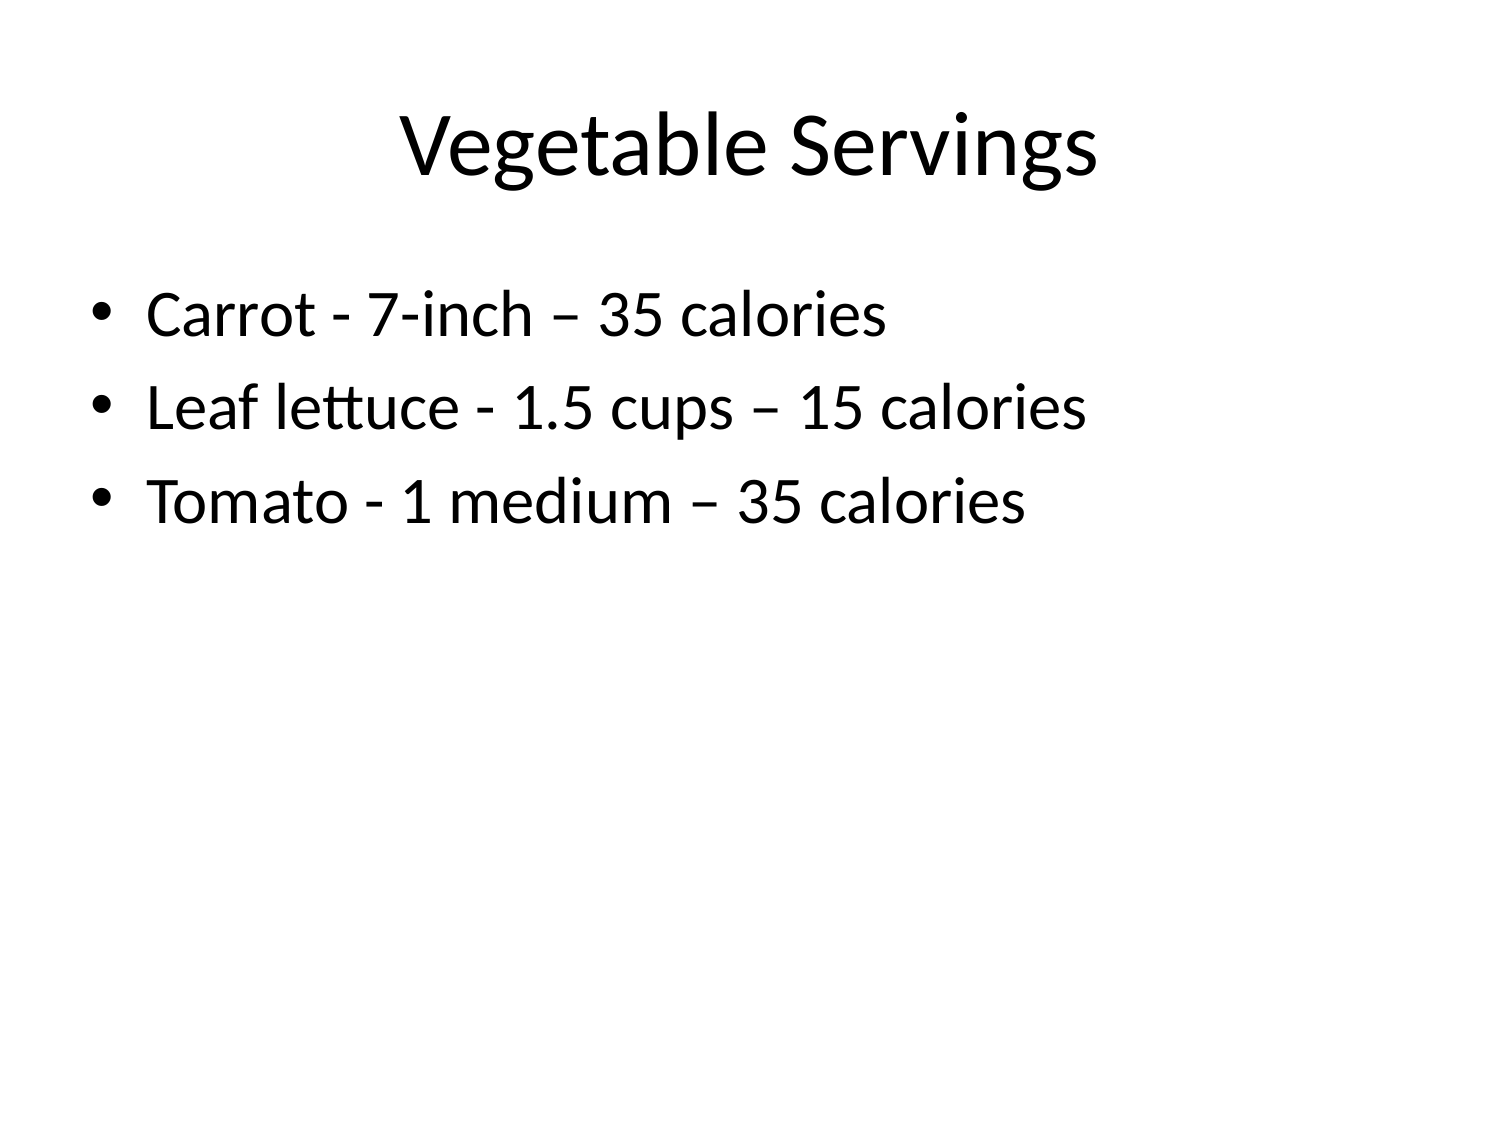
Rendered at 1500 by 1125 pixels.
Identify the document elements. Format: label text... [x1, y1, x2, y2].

list Carrot - 7-inch – 35 calories Leaf lettuce - 1.5 cups – 15 calories Tomato - 1 medium – 35 calories [75, 262, 1425, 1005]
title Vegetable Servings [75, 45, 1425, 233]
